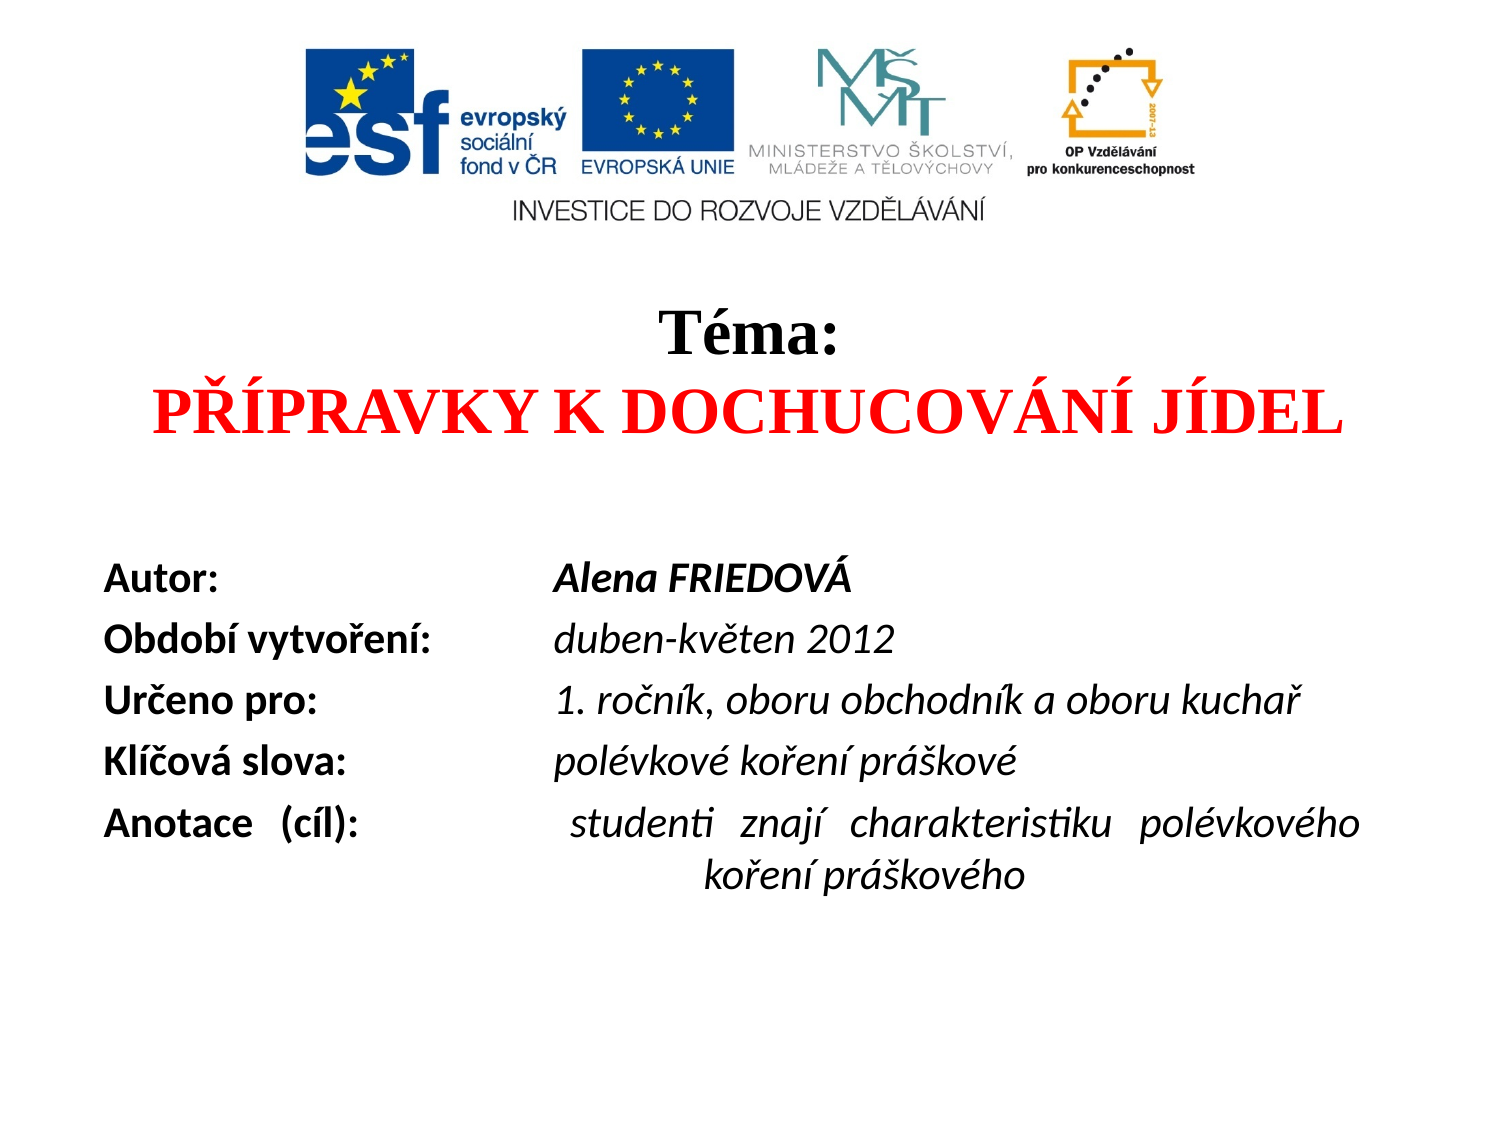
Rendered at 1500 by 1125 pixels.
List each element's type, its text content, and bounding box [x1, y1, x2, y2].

picture [277, 30, 1223, 238]
title Téma: PŘÍPRAVKY K DOCHUCOVÁNÍ JÍDEL [112, 278, 1388, 457]
subtitle Autor: Alena FRIEDOVÁ Období vytvoření: duben-květen 2012 Určeno pro: 1. ročník, oboru obchodník a oboru kuchař Klíčová slova: polévkové koření práškové Anotace (cíl): studenti znají charakteristiku polévkového koření práškového [88, 479, 1376, 1024]
